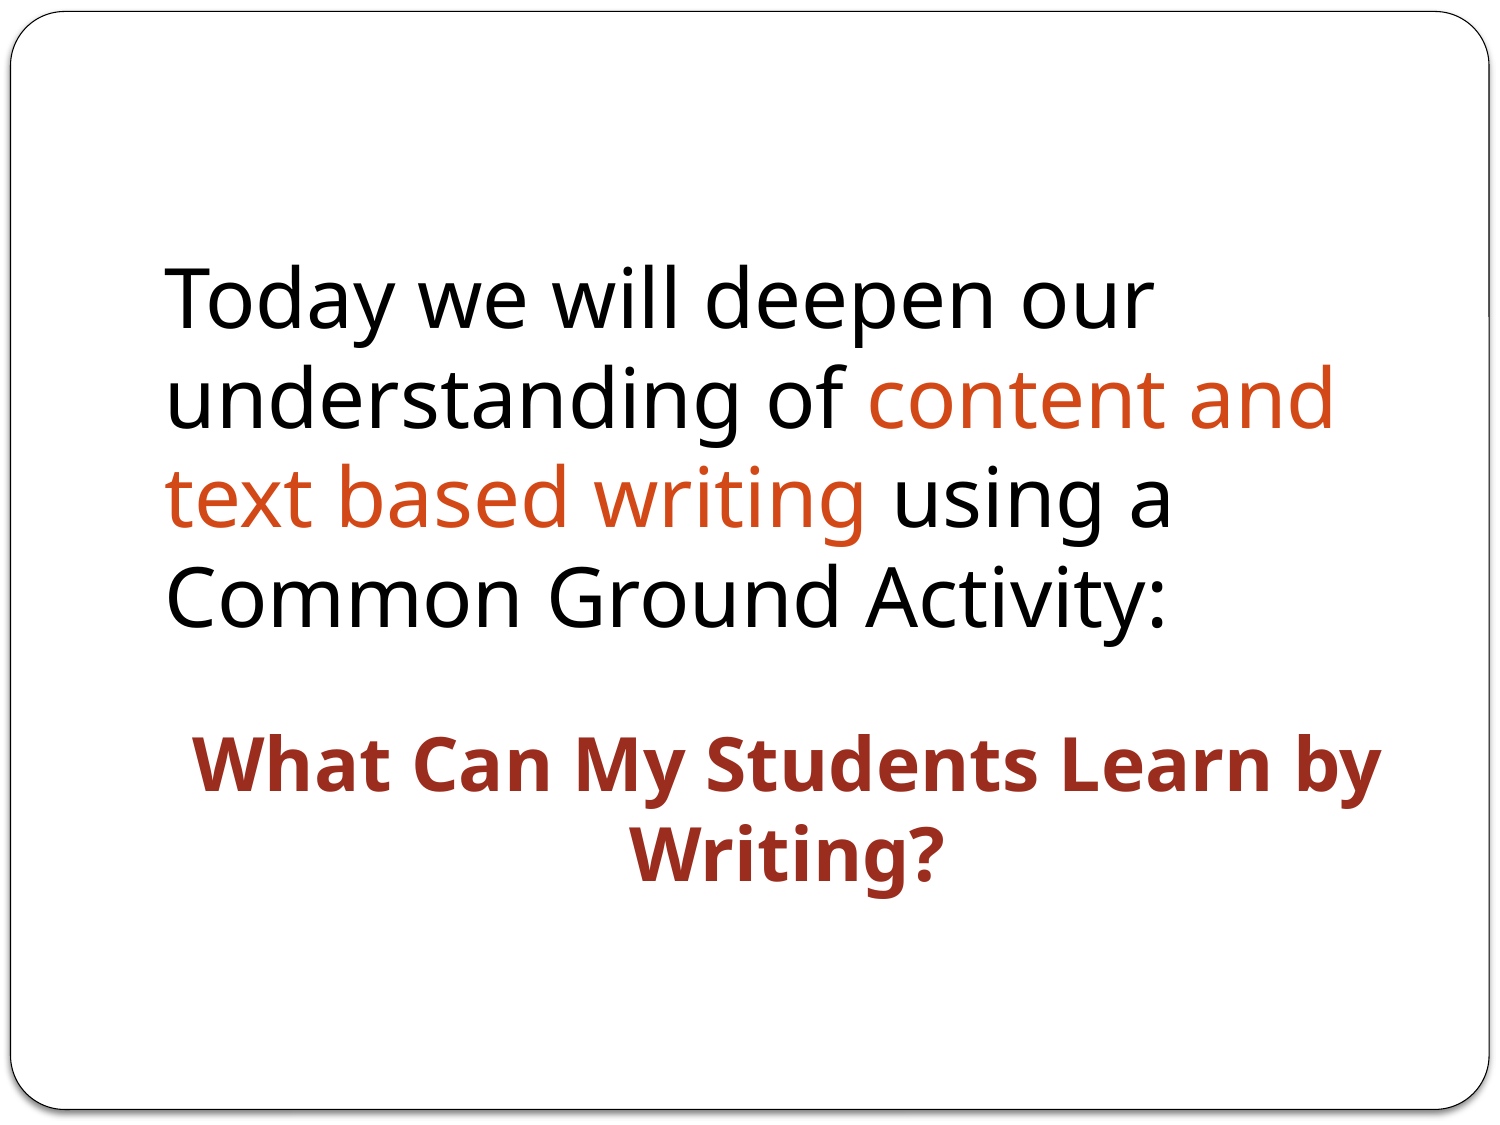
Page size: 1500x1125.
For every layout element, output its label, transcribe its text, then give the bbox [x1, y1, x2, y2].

list Today we will deepen our understanding of content and text based writing using a Common Ground Activity: What Can My Students Learn by Writing? [150, 237, 1425, 988]
